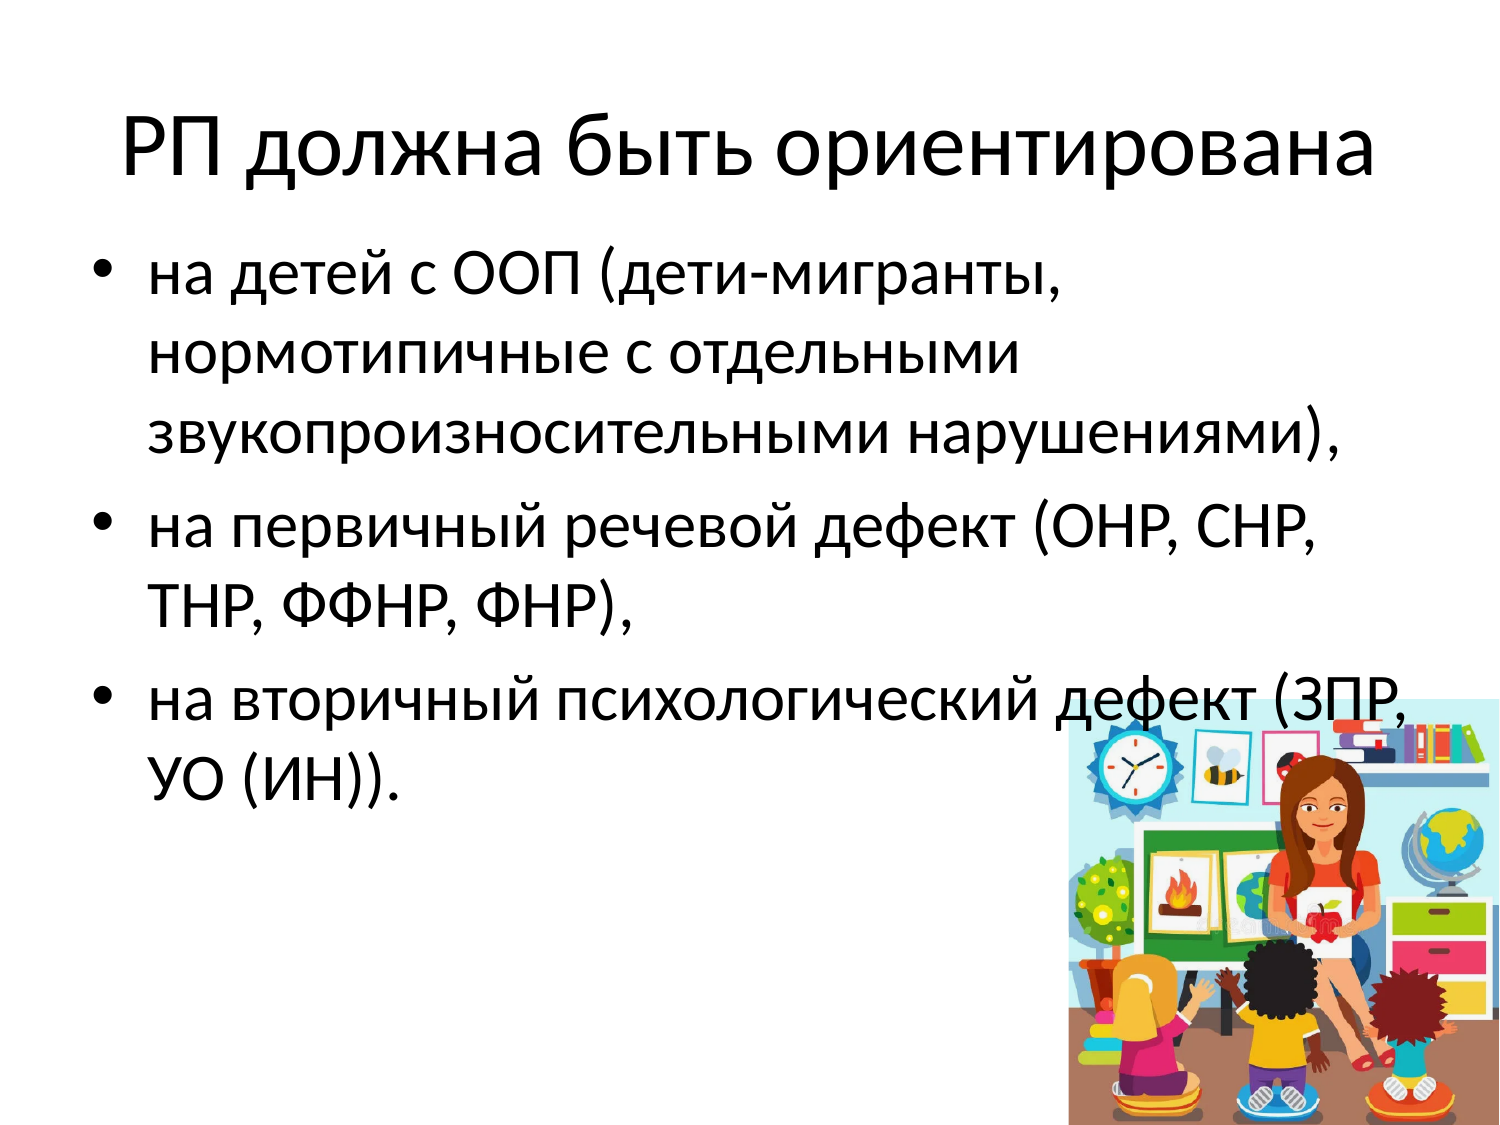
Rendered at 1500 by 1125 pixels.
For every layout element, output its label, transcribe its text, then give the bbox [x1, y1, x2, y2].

list на детей с ООП (дети-мигранты, нормотипичные с отдельными звукопроизносительными нарушениями), на первичный речевой дефект (ОНР, СНР, ТНР, ФФНР, ФНР), на вторичный психологический дефект (ЗПР, УО (ИН)). [76, 219, 1427, 963]
picture [1068, 699, 1500, 1125]
title РП должна быть ориентирована [75, 45, 1425, 233]
